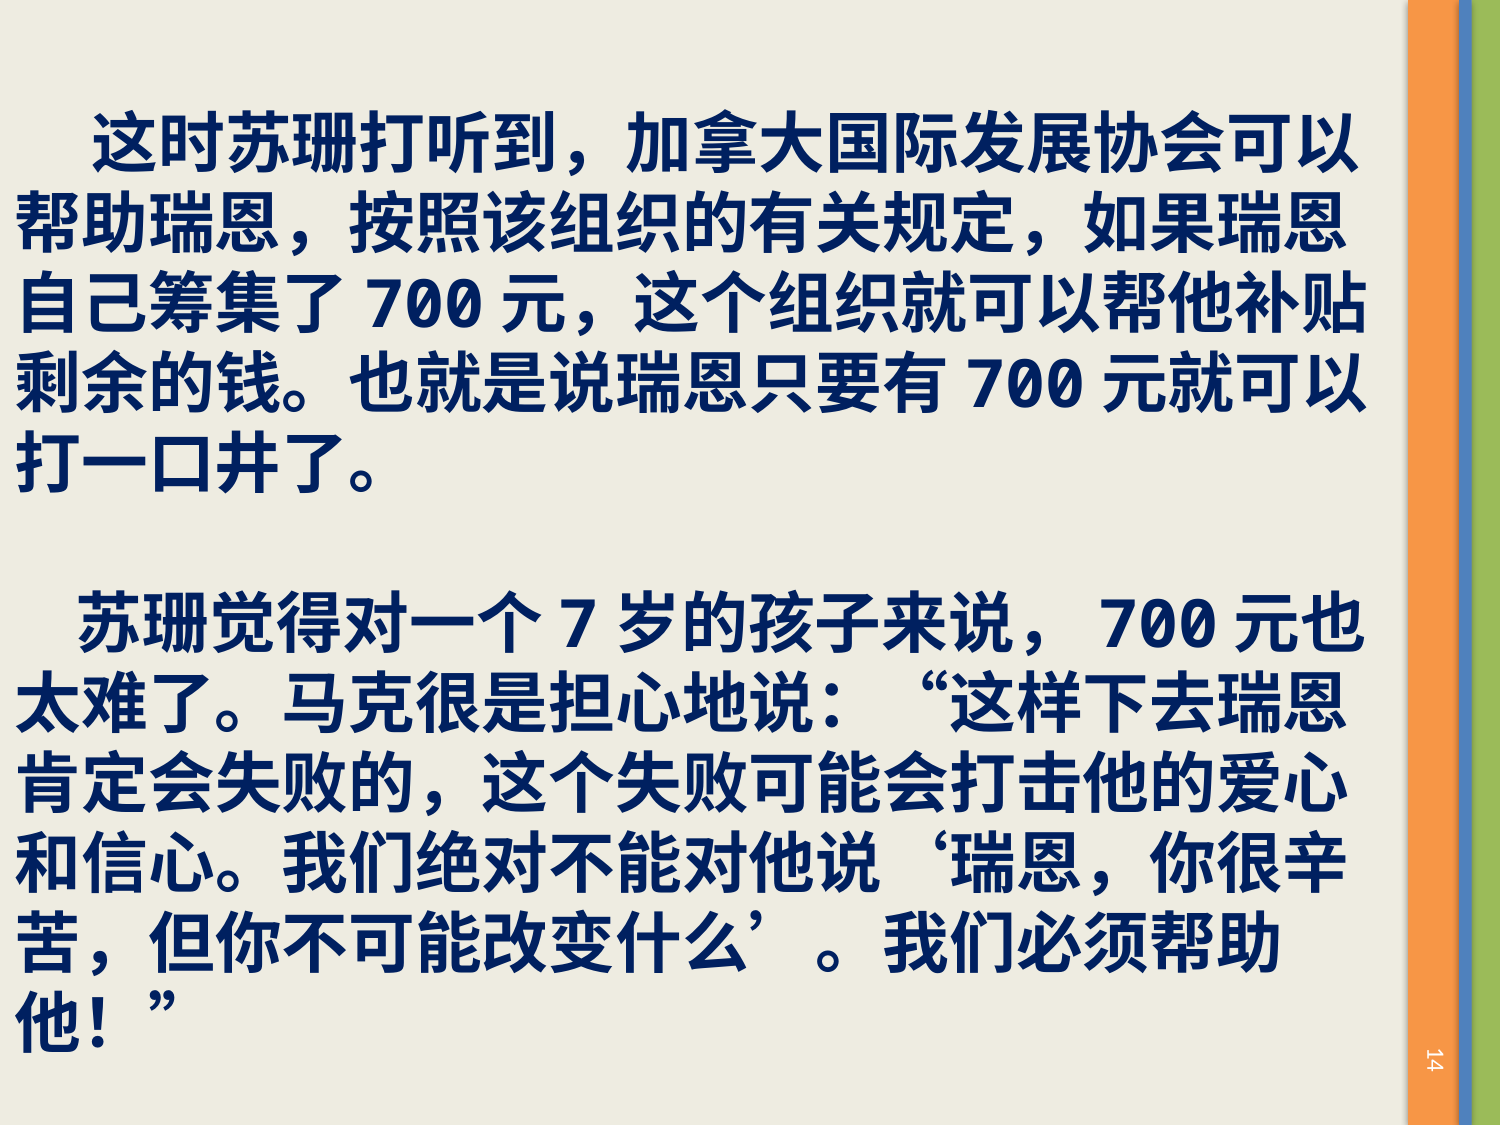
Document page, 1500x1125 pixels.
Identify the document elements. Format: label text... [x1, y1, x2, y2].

slide_number 14 [1407, 928, 1468, 1088]
text_box 这时苏珊打听到，加拿大国际发展协会可以帮助瑞恩，按照该组织的有关规定，如果瑞恩自己筹集了700元，这个组织就可以帮他补贴剩余的钱。也就是说瑞恩只要有700元就可以打一口井了。 苏珊觉得对一个7岁的孩子来说，700元也太难了。马克很是担心地说：“这样下去瑞恩肯定会失败的，这个失败可能会打击他的爱心和信心。我们绝对不能对他说‘瑞恩，你很辛苦，但你不可能改变什么’。我们必须帮助他！” [0, 93, 1407, 1113]
